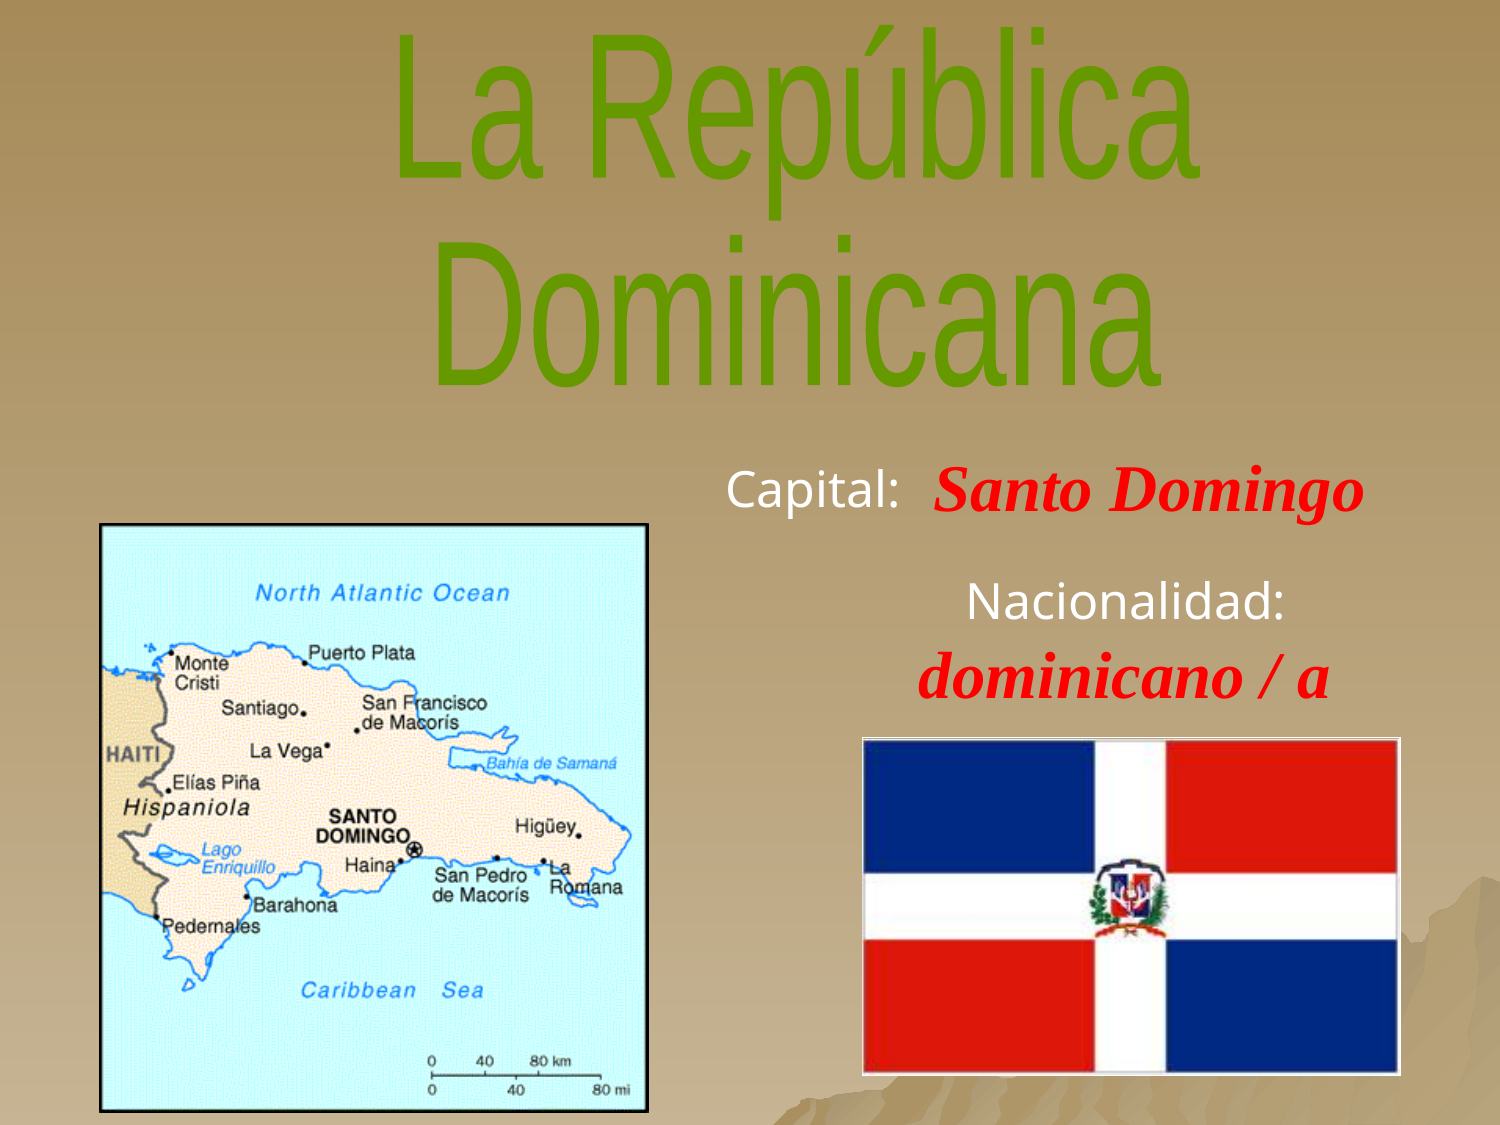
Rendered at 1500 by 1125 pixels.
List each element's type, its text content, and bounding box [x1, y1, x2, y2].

picture [99, 523, 649, 1113]
picture [862, 738, 1401, 1076]
text_box dominicano / a [875, 624, 1375, 720]
text_box Capital: [710, 449, 916, 525]
text_box Nacionalidad: [950, 562, 1302, 638]
text_box Santo Domingo [900, 437, 1400, 533]
